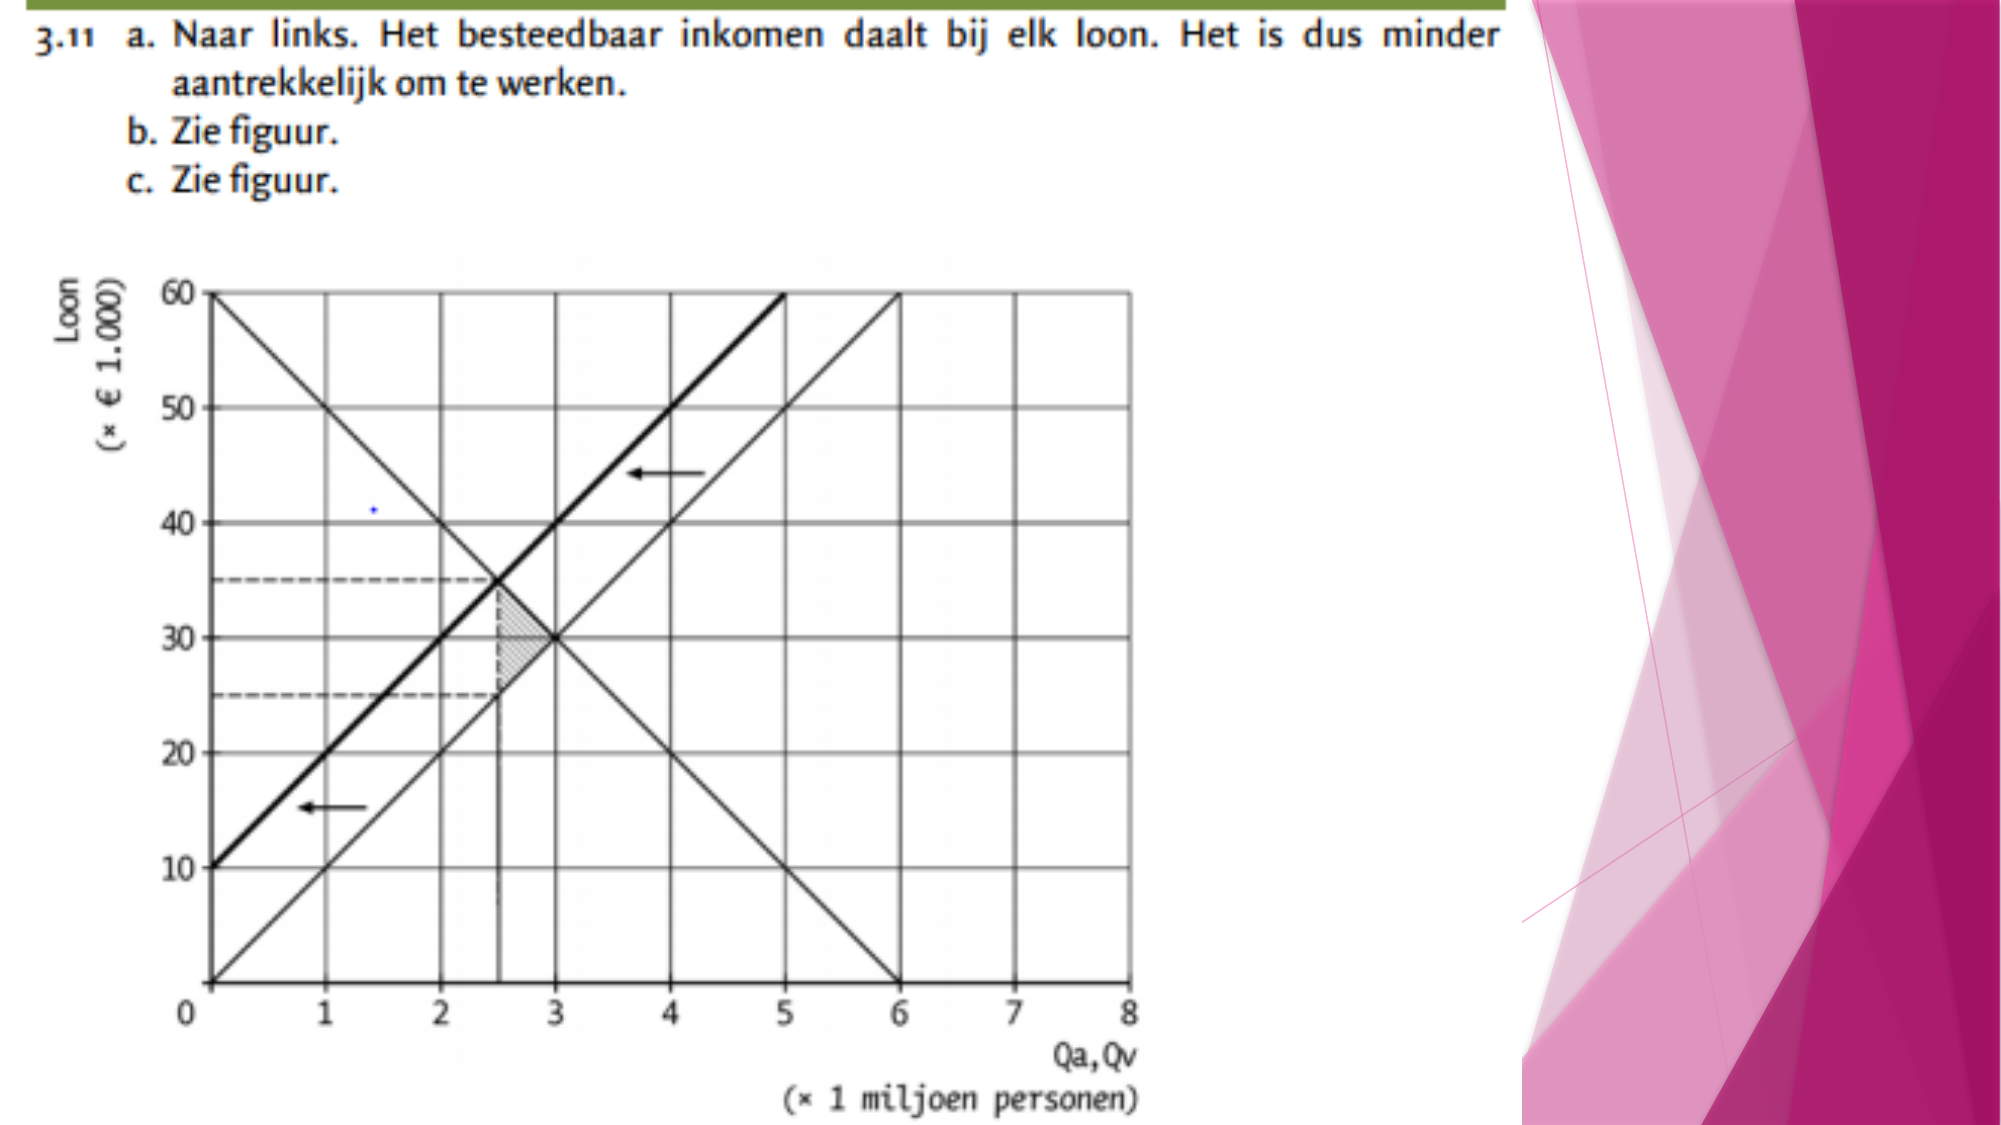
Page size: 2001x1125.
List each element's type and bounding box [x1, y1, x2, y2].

picture [0, 0, 1522, 1125]
